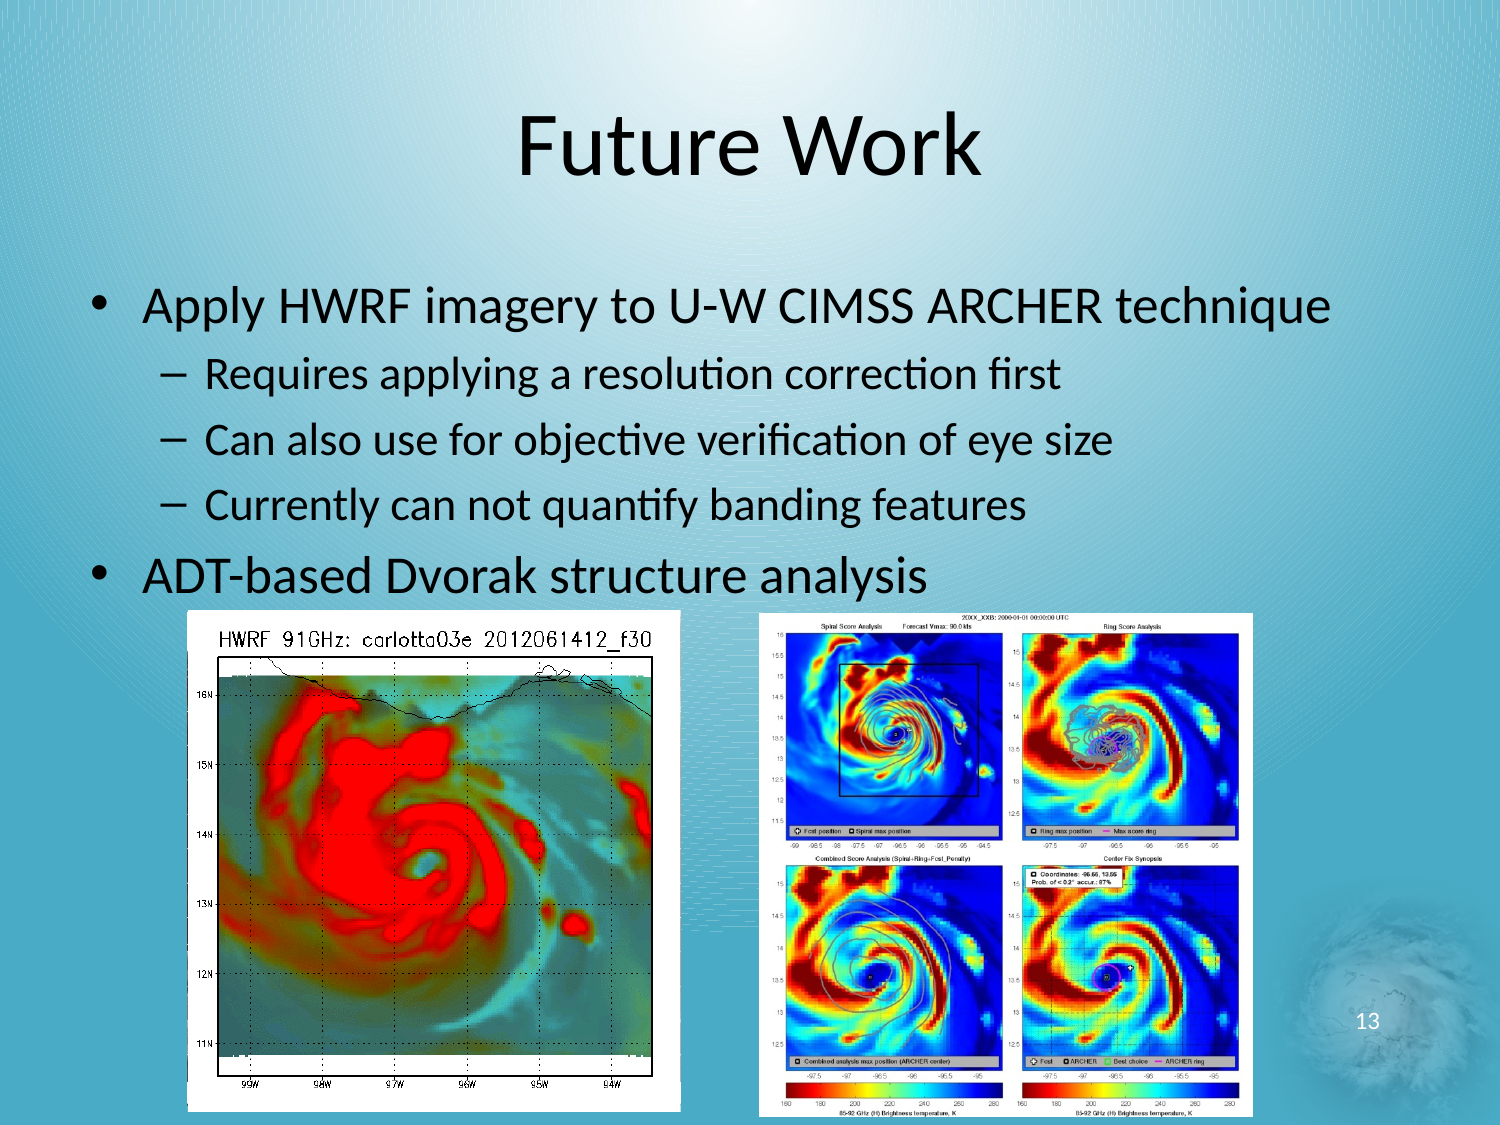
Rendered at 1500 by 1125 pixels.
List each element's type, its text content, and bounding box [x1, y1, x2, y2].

list Apply HWRF imagery to U-W CIMSS ARCHER technique Requires applying a resolution correction first Can also use for objective verification of eye size Currently can not quantify banding features ADT-based Dvorak structure analysis [75, 262, 1425, 613]
picture [759, 613, 1500, 1125]
title Future Work [75, 45, 1425, 233]
picture [187, 609, 682, 1112]
